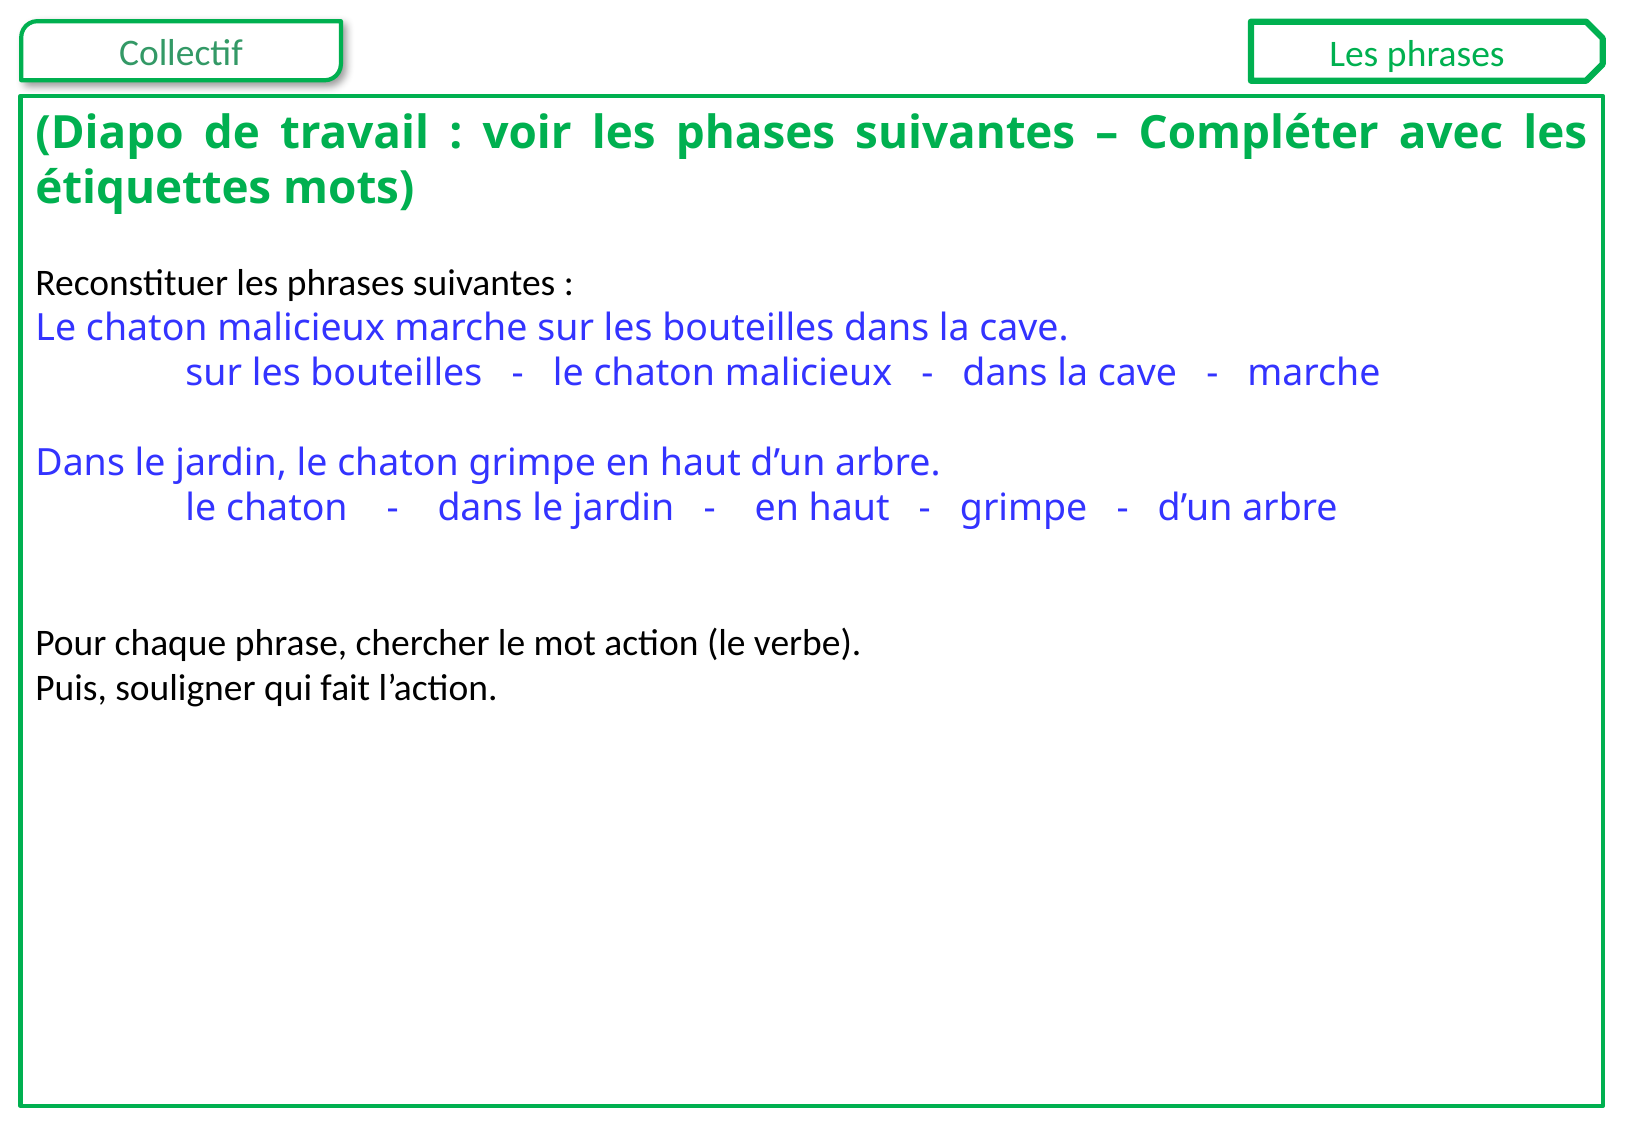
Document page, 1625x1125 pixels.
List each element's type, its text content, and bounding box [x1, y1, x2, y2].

list (Diapo de travail : voir les phases suivantes – Compléter avec les étiquettes mots) Reconstituer les phrases suivantes : Le chaton malicieux marche sur les bouteilles dans la cave. sur les bouteilles - le chaton malicieux - dans la cave - marche Dans le jardin, le chaton grimpe en haut d’un arbre. le chaton - dans le jardin - en haut - grimpe - d’un arbre Pour chaque phrase, chercher le mot action (le verbe). Puis, souligner qui fait l’action. [18, 94, 1605, 1108]
list Les phrases [1250, 21, 1584, 81]
